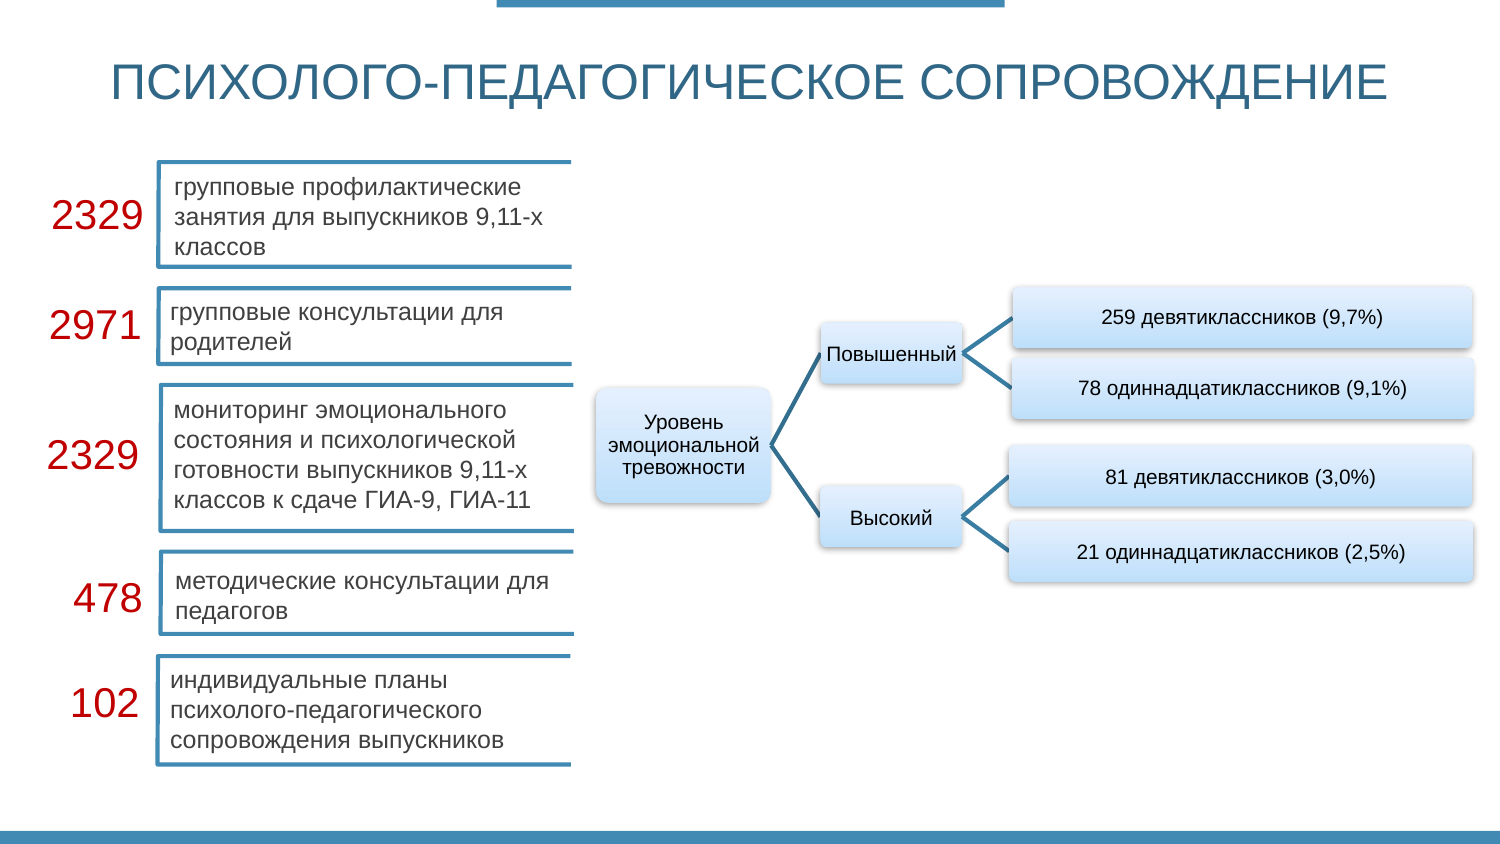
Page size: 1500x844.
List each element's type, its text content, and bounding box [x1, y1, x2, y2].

text_box 478 [54, 563, 158, 629]
text_box 2971 [26, 290, 157, 356]
text_box 2329 [26, 180, 159, 245]
list ПСИХОЛОГО-ПЕДАГОГИЧЕСКОЕ СОПРОВОЖДЕНИЕ [0, 32, 1500, 127]
text_box [160, 550, 574, 557]
text_box [156, 761, 571, 766]
text_box 2329 [22, 420, 155, 486]
text_box индивидуальные планы психолого-педагогического сопровождения выпускников [155, 656, 572, 761]
text_box групповые профилактические занятия для выпускников 9,11-х классов [159, 162, 571, 268]
text_box 102 [51, 668, 155, 733]
text_box [159, 384, 574, 532]
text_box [596, 165, 1477, 682]
text_box групповые консультации для родителей [155, 288, 572, 364]
text_box методические консультации для педагогов [160, 557, 577, 633]
